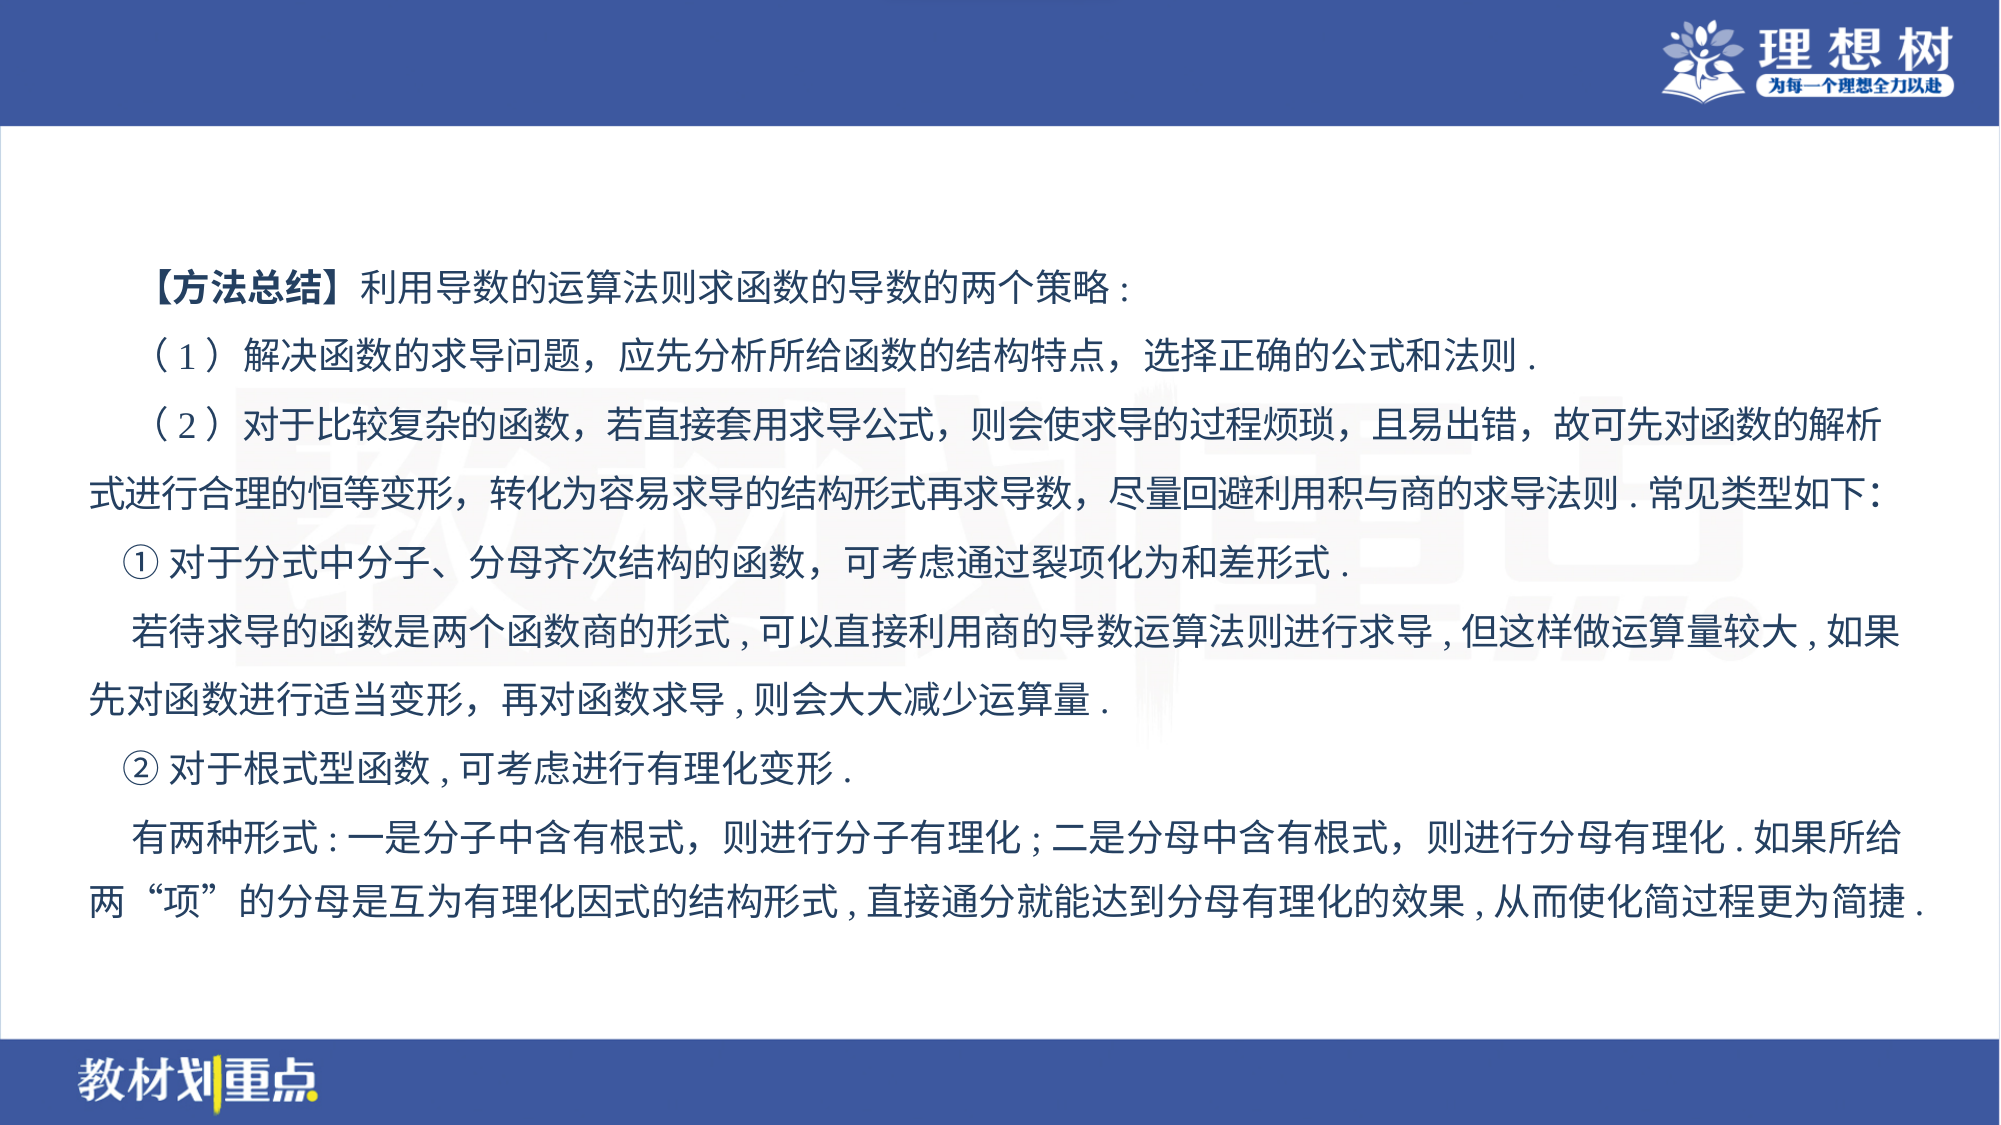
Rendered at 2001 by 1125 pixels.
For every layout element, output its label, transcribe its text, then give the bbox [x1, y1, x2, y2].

picture [0, 0, 2000, 1125]
text_box 【方法总结】利用导数的运算法则求函数的导数的两个策略: （1）解决函数的求导问题，应先分析所给函数的结构特点，选择正确的公式和法则. （2）对于比较复杂的函数，若直接套用求导公式，则会使求导的过程烦琐，且易出错，故可先对函数的解析 式进行合理的恒等变形，转化为容易求导的结构形式再求导数，尽量回避利用积与商的求导法则.常见类型如下： ①对于分式中分子、分母齐次结构的函数，可考虑通过裂项化为和差形式. 若待求导的函数是两个函数商的形式,可以直接利用商的导数运算法则进行求导,但这样做运算量较大,如果 先对函数进行适当变形，再对函数求导,则会大大减少运算量. ②对于根式型函数,可考虑进行有理化变形. 有两种形式:一是分子中含有根式，则进行分子有理化;二是分母中含有根式，则进行分母有理化.如果所给 两“项”的分母是互为有理化因式的结构形式,直接通分就能达到分母有理化的效果,从而使化简过程更为简捷. [88, 240, 1911, 917]
